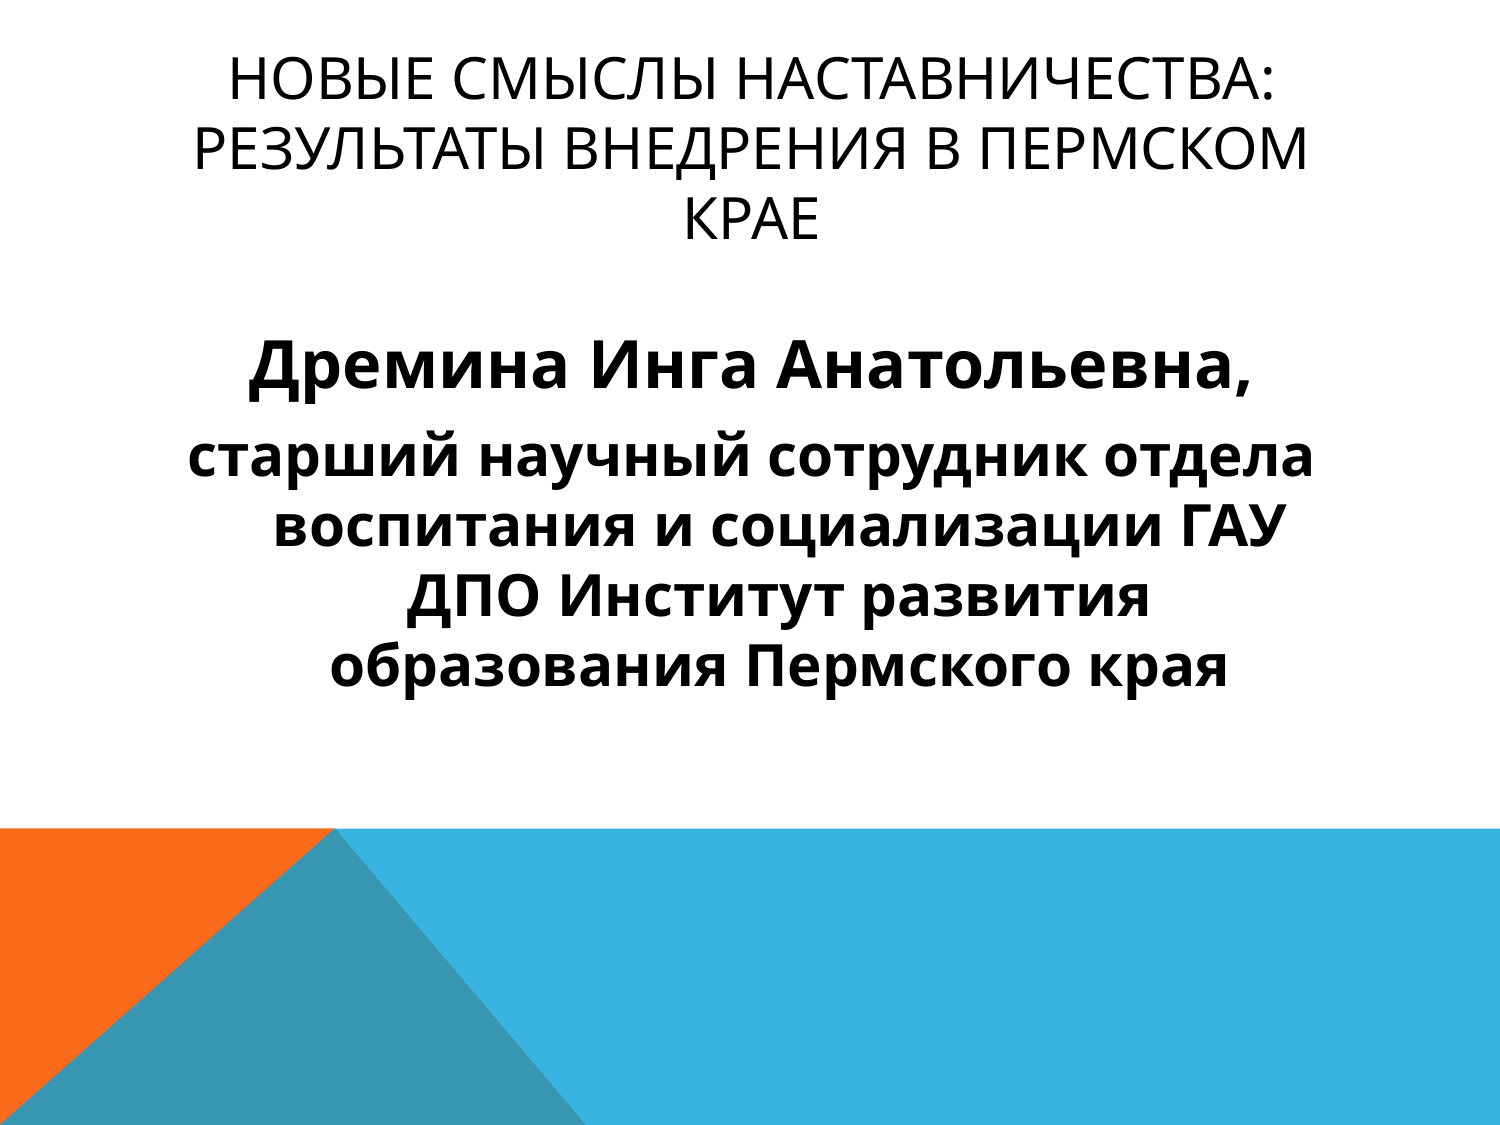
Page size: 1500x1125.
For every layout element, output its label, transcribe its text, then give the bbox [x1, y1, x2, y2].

list Дремина Инга Анатольевна, старший научный сотрудник отдела воспитания и социализации ГАУ ДПО Институт развития образования Пермского края [135, 314, 1369, 768]
title Новые смыслы наставничества: результаты внедрения в Пермском крае [135, 60, 1369, 232]
